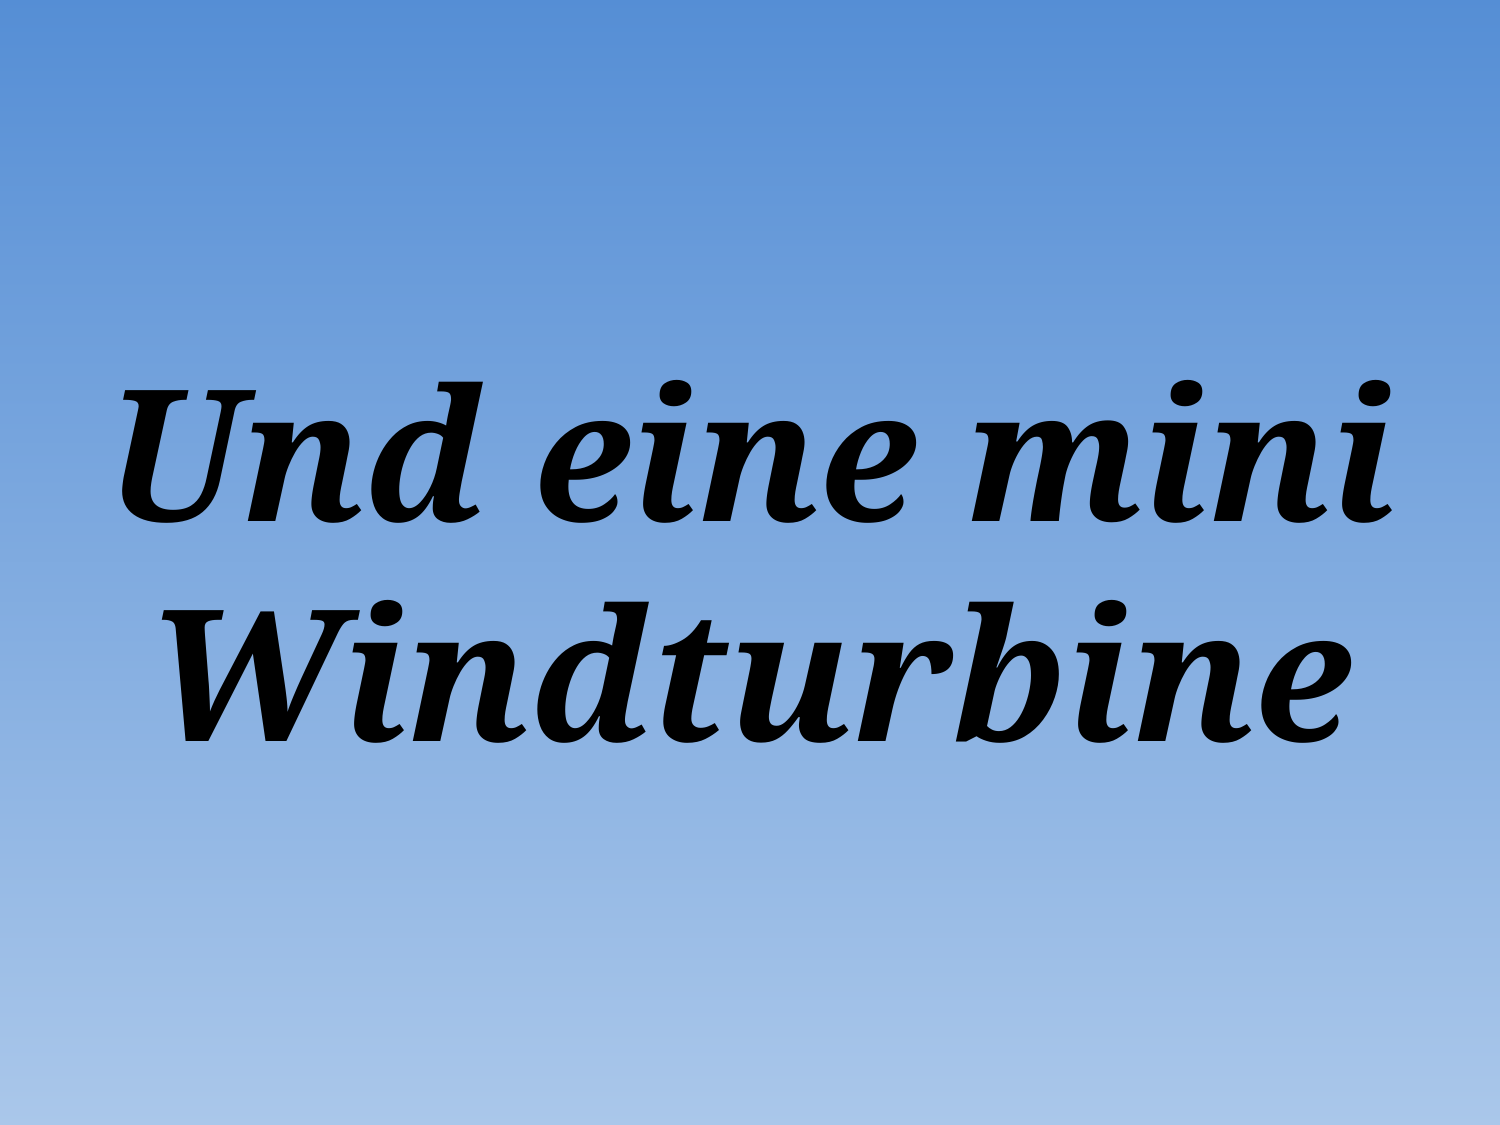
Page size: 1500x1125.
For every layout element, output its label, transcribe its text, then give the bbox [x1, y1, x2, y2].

title Und eine mini Windturbine [75, 45, 1425, 1071]
